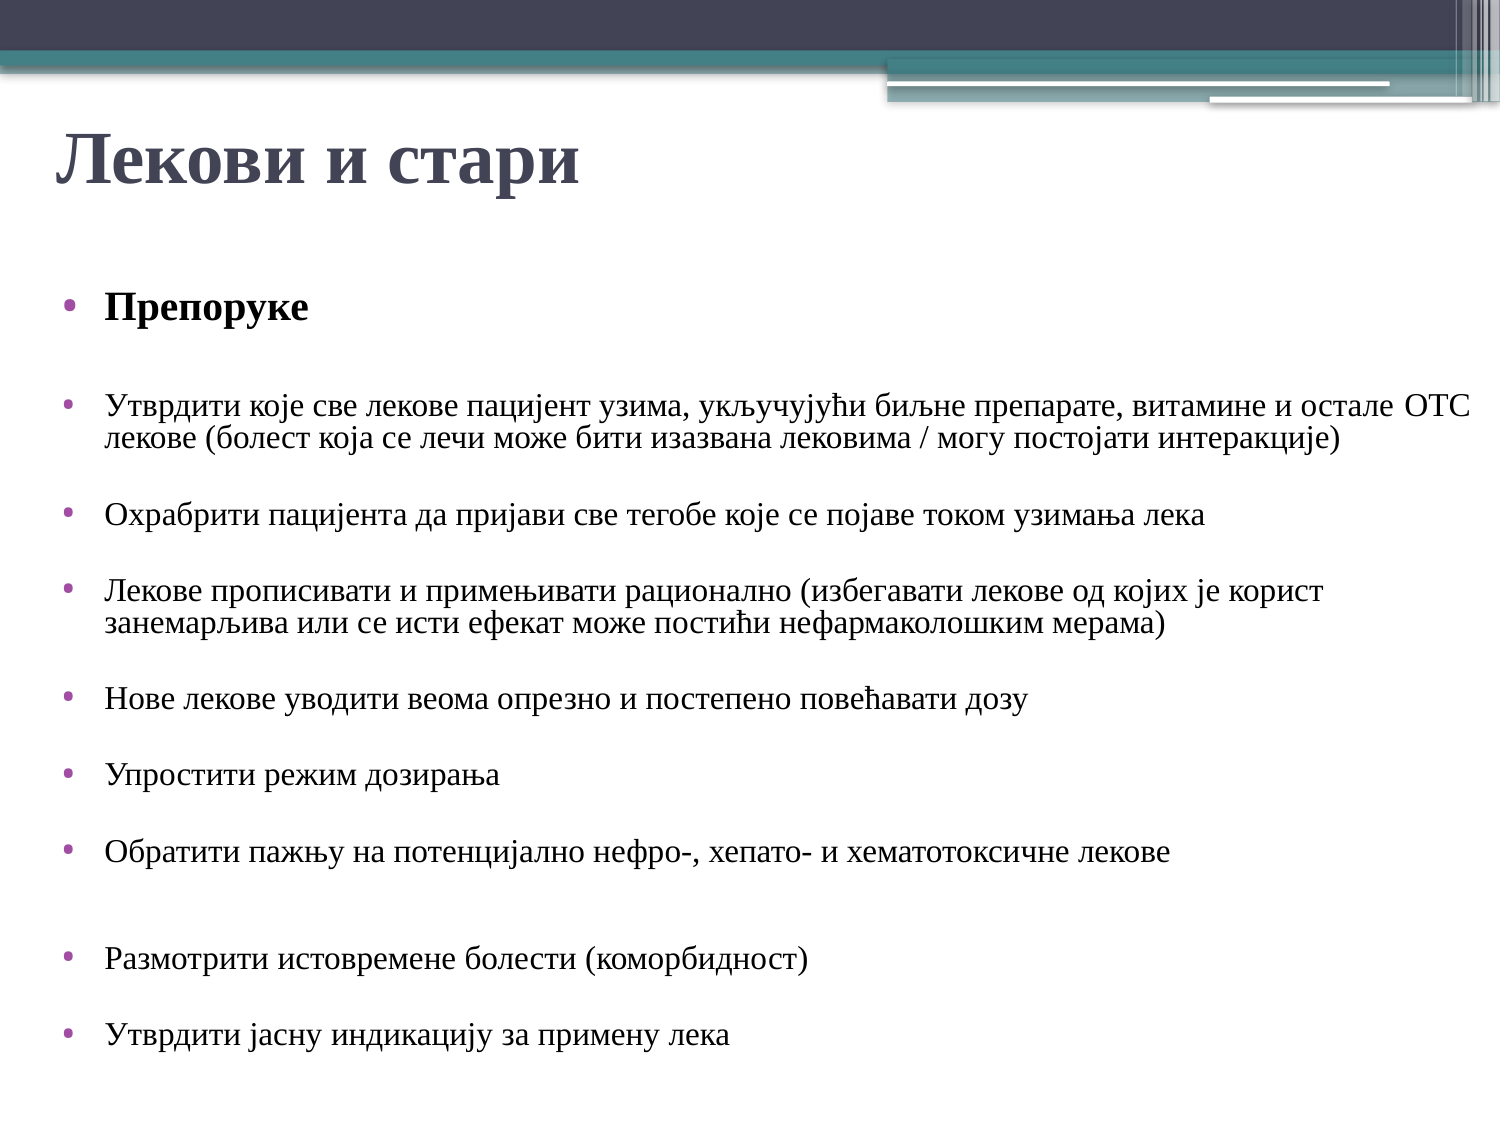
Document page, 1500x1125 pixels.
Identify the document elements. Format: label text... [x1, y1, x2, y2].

list Препоруке Утврдити које све лекове пацијент узима, укључујући биљне препарате, витамине и остале OTC лекове (болест која се лечи може бити изазвана лековима / могу постојати интеракције) Охрабрити пацијента да пријави све тегобе које се појаве током узимања лека Лекове прописивати и примењивати рационално (избегавати лекове од којих је корист занемарљива или се исти ефекат може постићи нефармаколошким мерама) Нове лекове уводити веома опрезно и постепено повећавати дозу Упростити режим дозирања Обратити пажњу на потенцијално нефро-, хепато- и хематотоксичне лекове Размотрити истовремене болести (коморбидност) Утврдити јасну индикацију за примену лека [29, 219, 1500, 1125]
title Лекови и стари [41, 66, 1392, 219]
